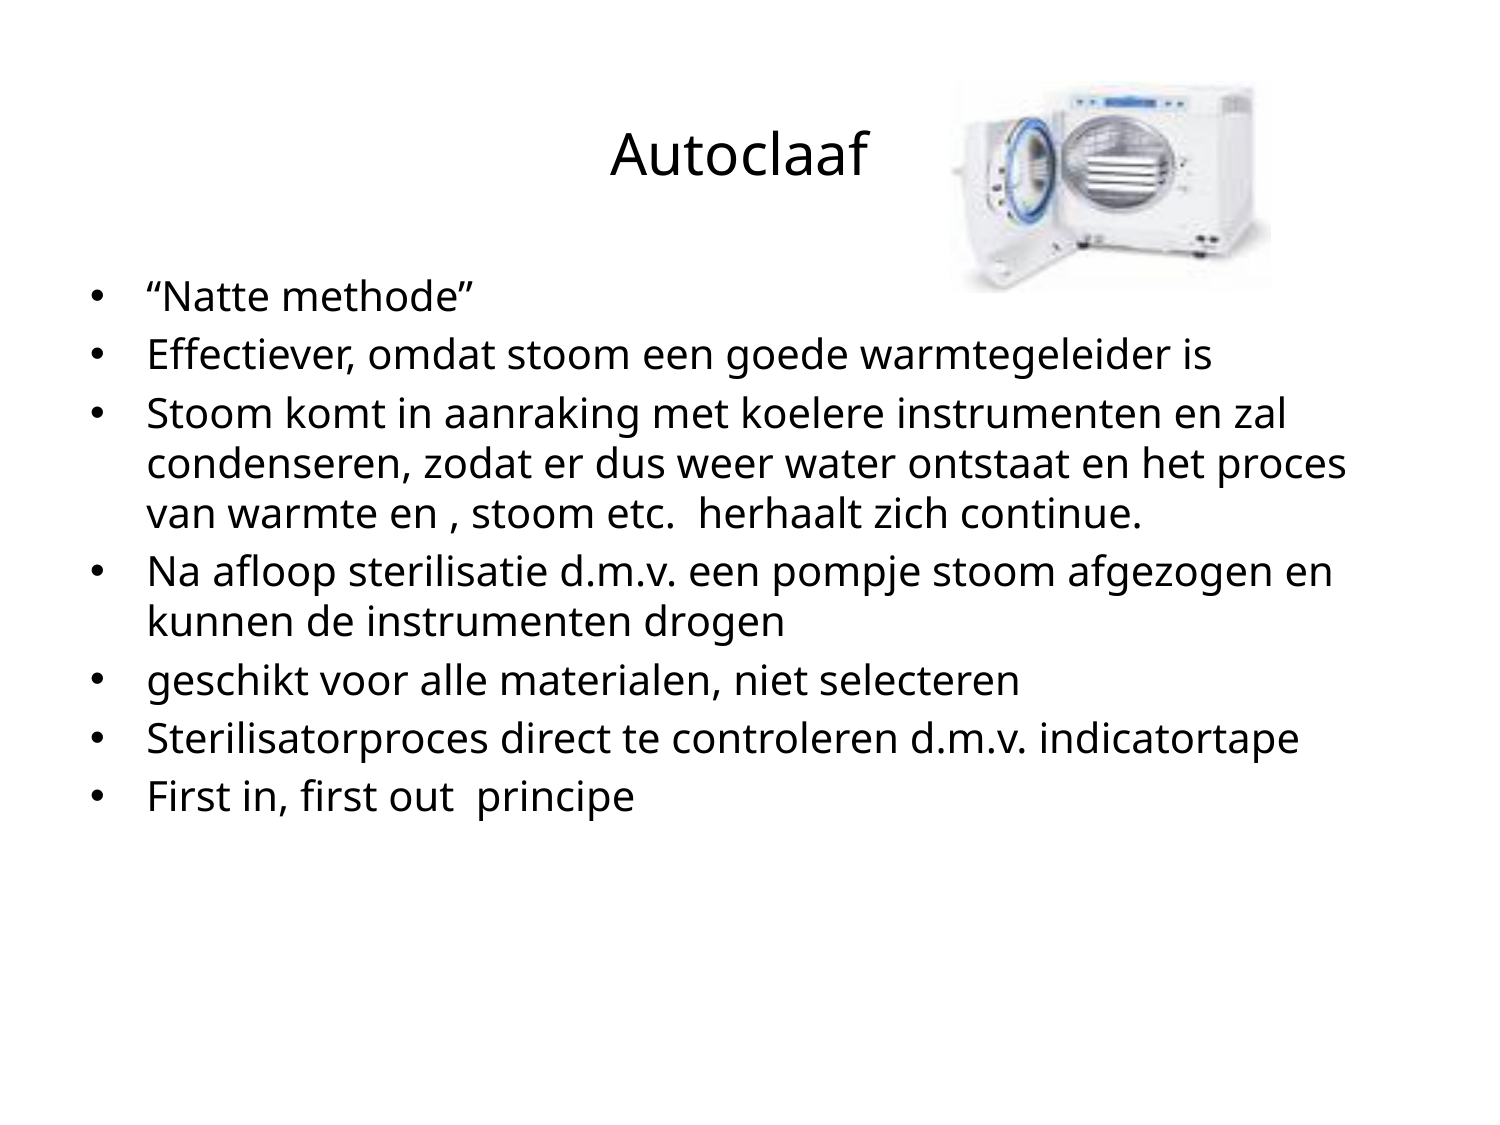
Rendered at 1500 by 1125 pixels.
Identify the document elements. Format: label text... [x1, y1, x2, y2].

title Autoclaaf [75, 45, 1425, 233]
picture [948, 81, 1271, 294]
list “Natte methode” Effectiever, omdat stoom een goede warmtegeleider is Stoom komt in aanraking met koelere instrumenten en zal condenseren, zodat er dus weer water ontstaat en het proces van warmte en , stoom etc. herhaalt zich continue. Na afloop sterilisatie d.m.v. een pompje stoom afgezogen en kunnen de instrumenten drogen geschikt voor alle materialen, niet selecteren Sterilisatorproces direct te controleren d.m.v. indicatortape First in, first out principe [75, 262, 1425, 1005]
